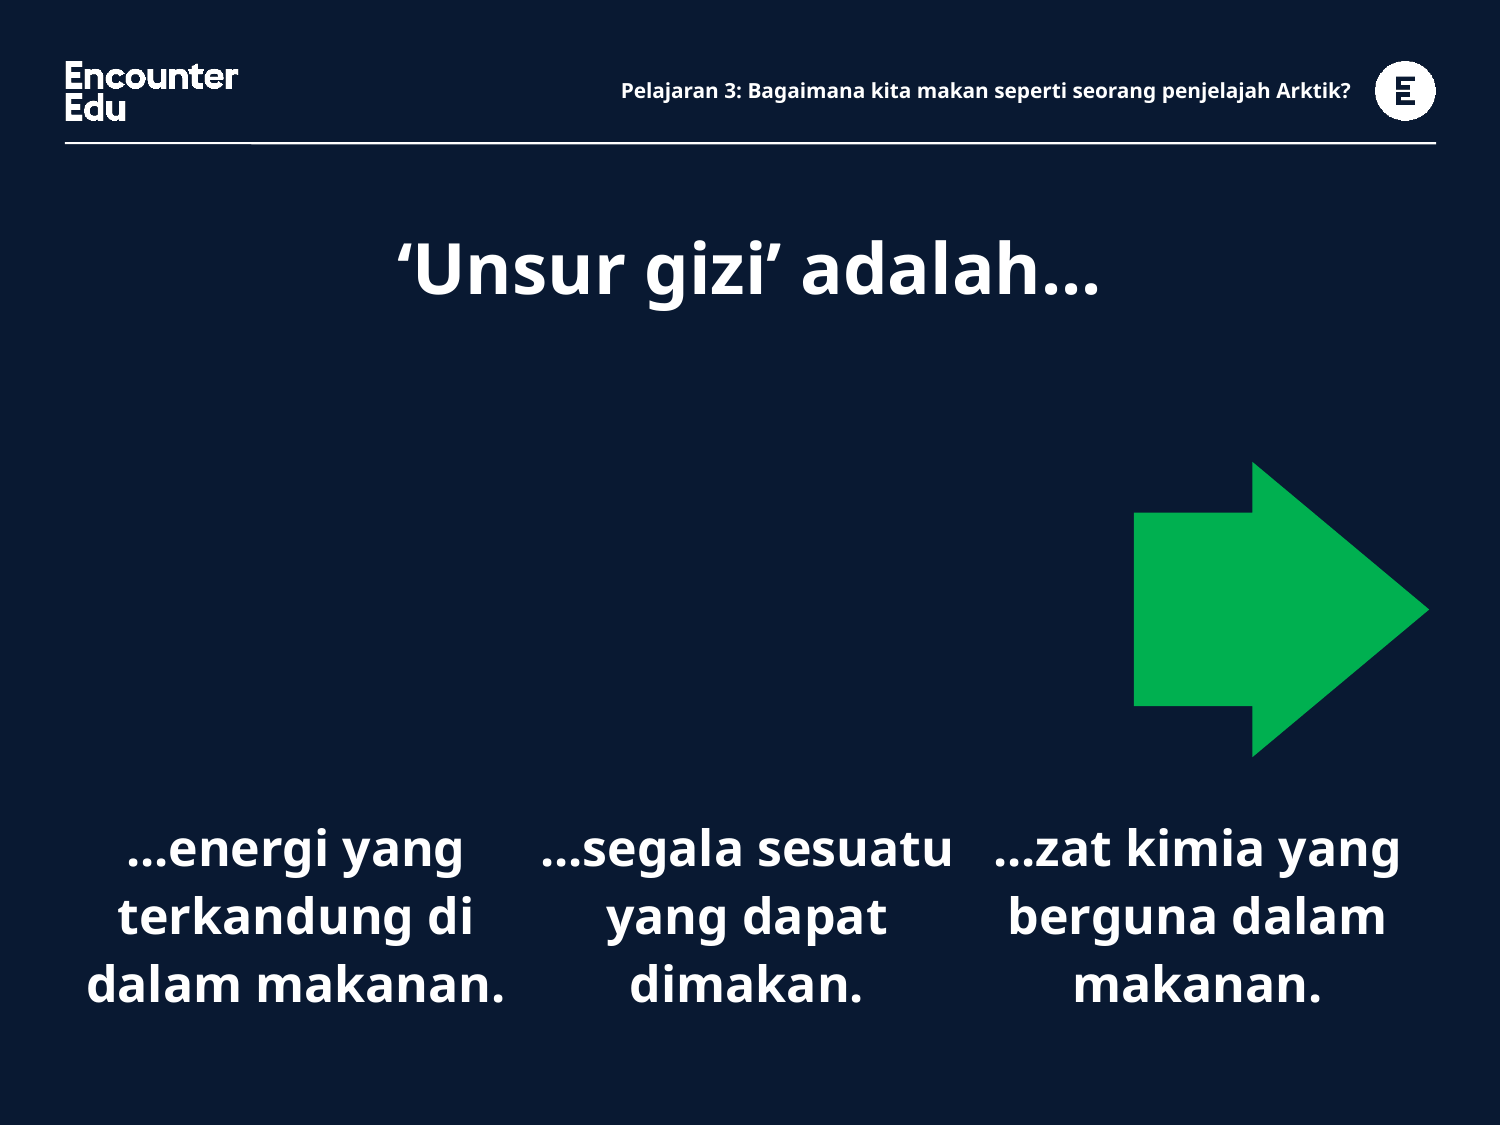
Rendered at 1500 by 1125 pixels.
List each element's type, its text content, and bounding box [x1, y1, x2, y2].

picture [61, 59, 243, 122]
table_header ...energi yang terkandung di dalam makanan. [71, 805, 522, 1020]
table_header ...zat kimia yang berguna dalam makanan. [972, 805, 1423, 1020]
picture [1373, 59, 1437, 122]
table_header ...segala sesuatu yang dapat dimakan. [522, 805, 972, 1020]
text_box [1131, 459, 1432, 760]
title Pelajaran 3: Bagaimana kita makan seperti seorang penjelajah Arktik? [408, 71, 1359, 113]
text_box ‘Unsur gizi’ adalah... [73, 215, 1427, 316]
